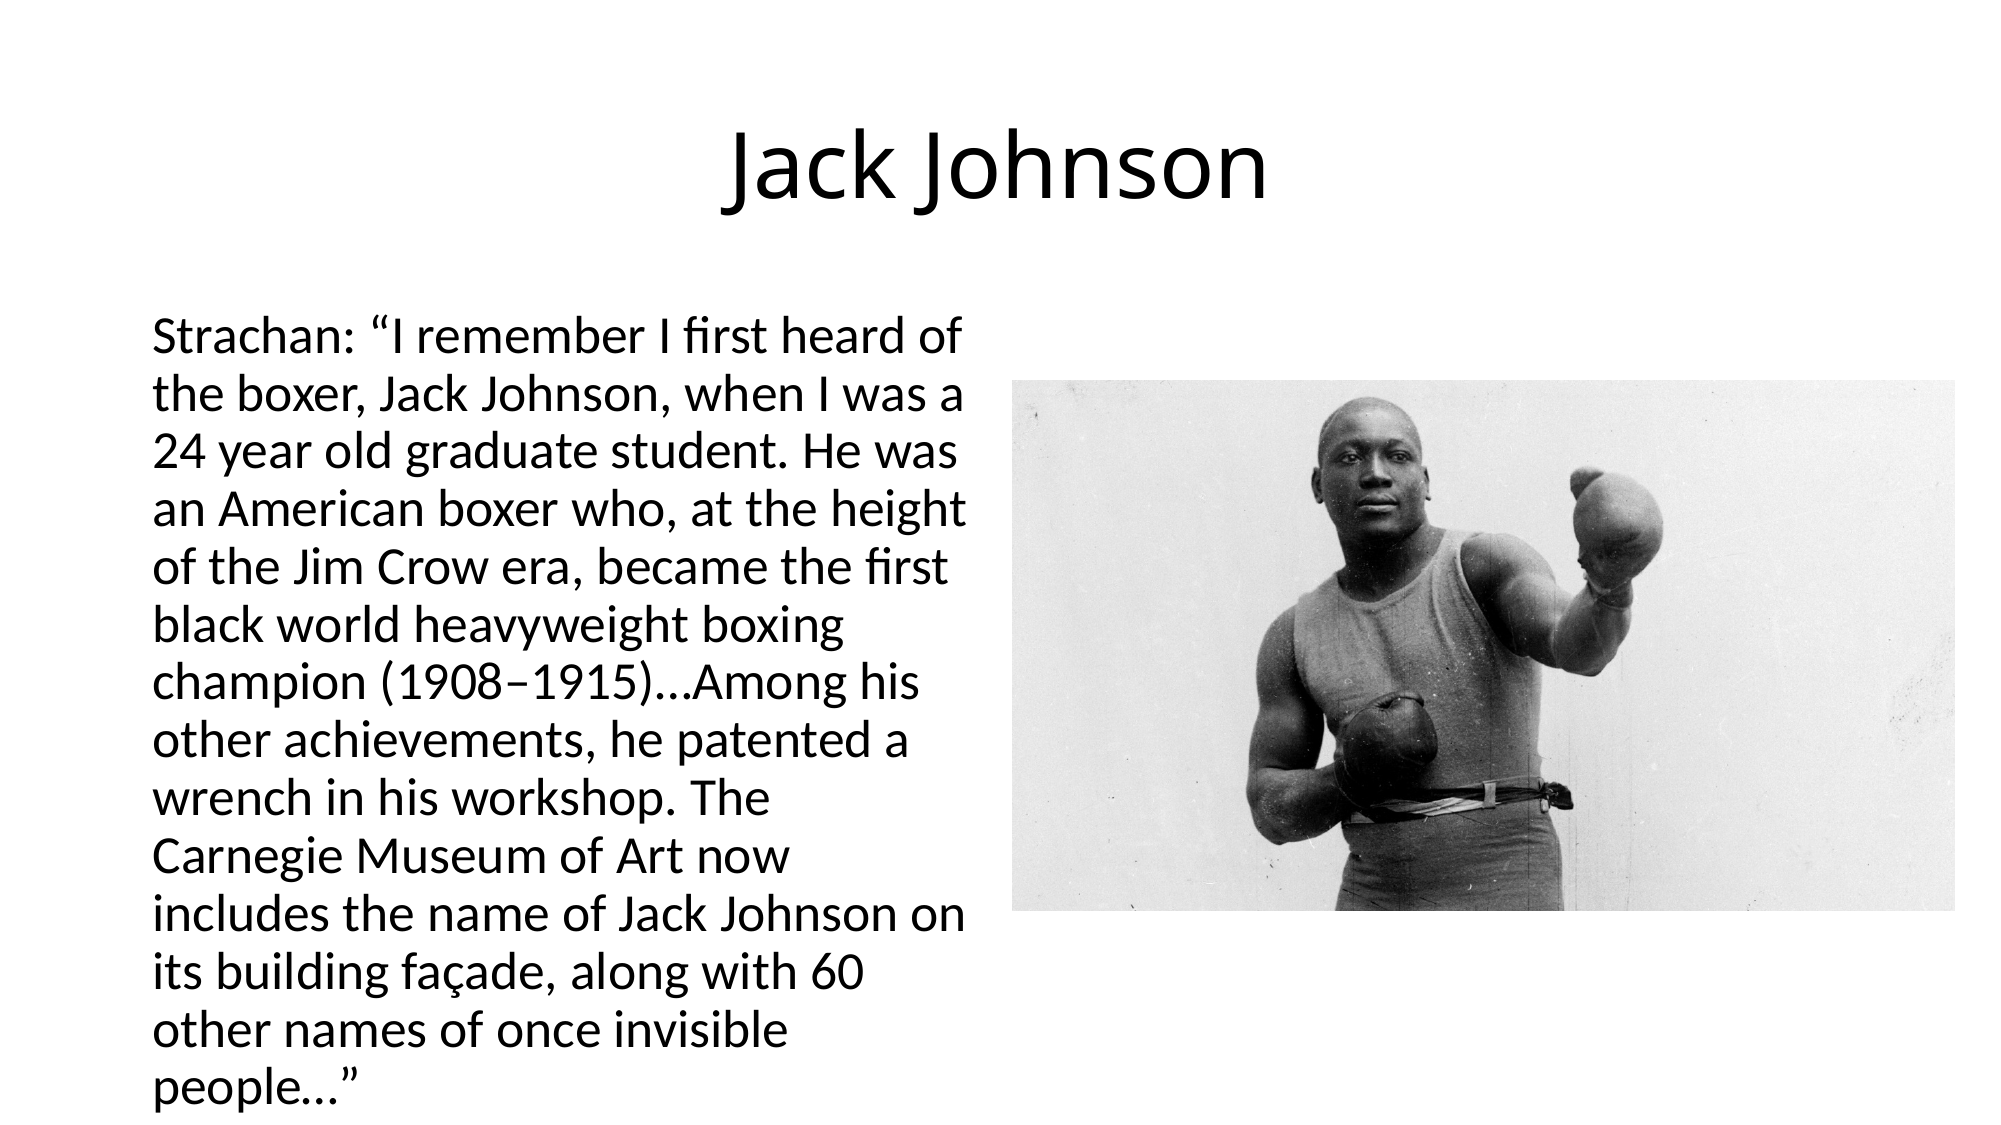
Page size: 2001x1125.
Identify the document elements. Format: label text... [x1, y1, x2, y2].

title Jack Johnson [137, 59, 1863, 278]
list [1012, 380, 1955, 911]
list Strachan: “I remember I first heard of the boxer, Jack Johnson, when I was a 24 year old graduate student. He was an American boxer who, at the height of the Jim Crow era, became the first black world heavyweight boxing champion (1908–1915)…Among his other achievements, he patented a wrench in his workshop. The Carnegie Museum of Art now includes the name of Jack Johnson on its building façade, along with 60 other names of once invisible people…” [137, 299, 988, 1125]
